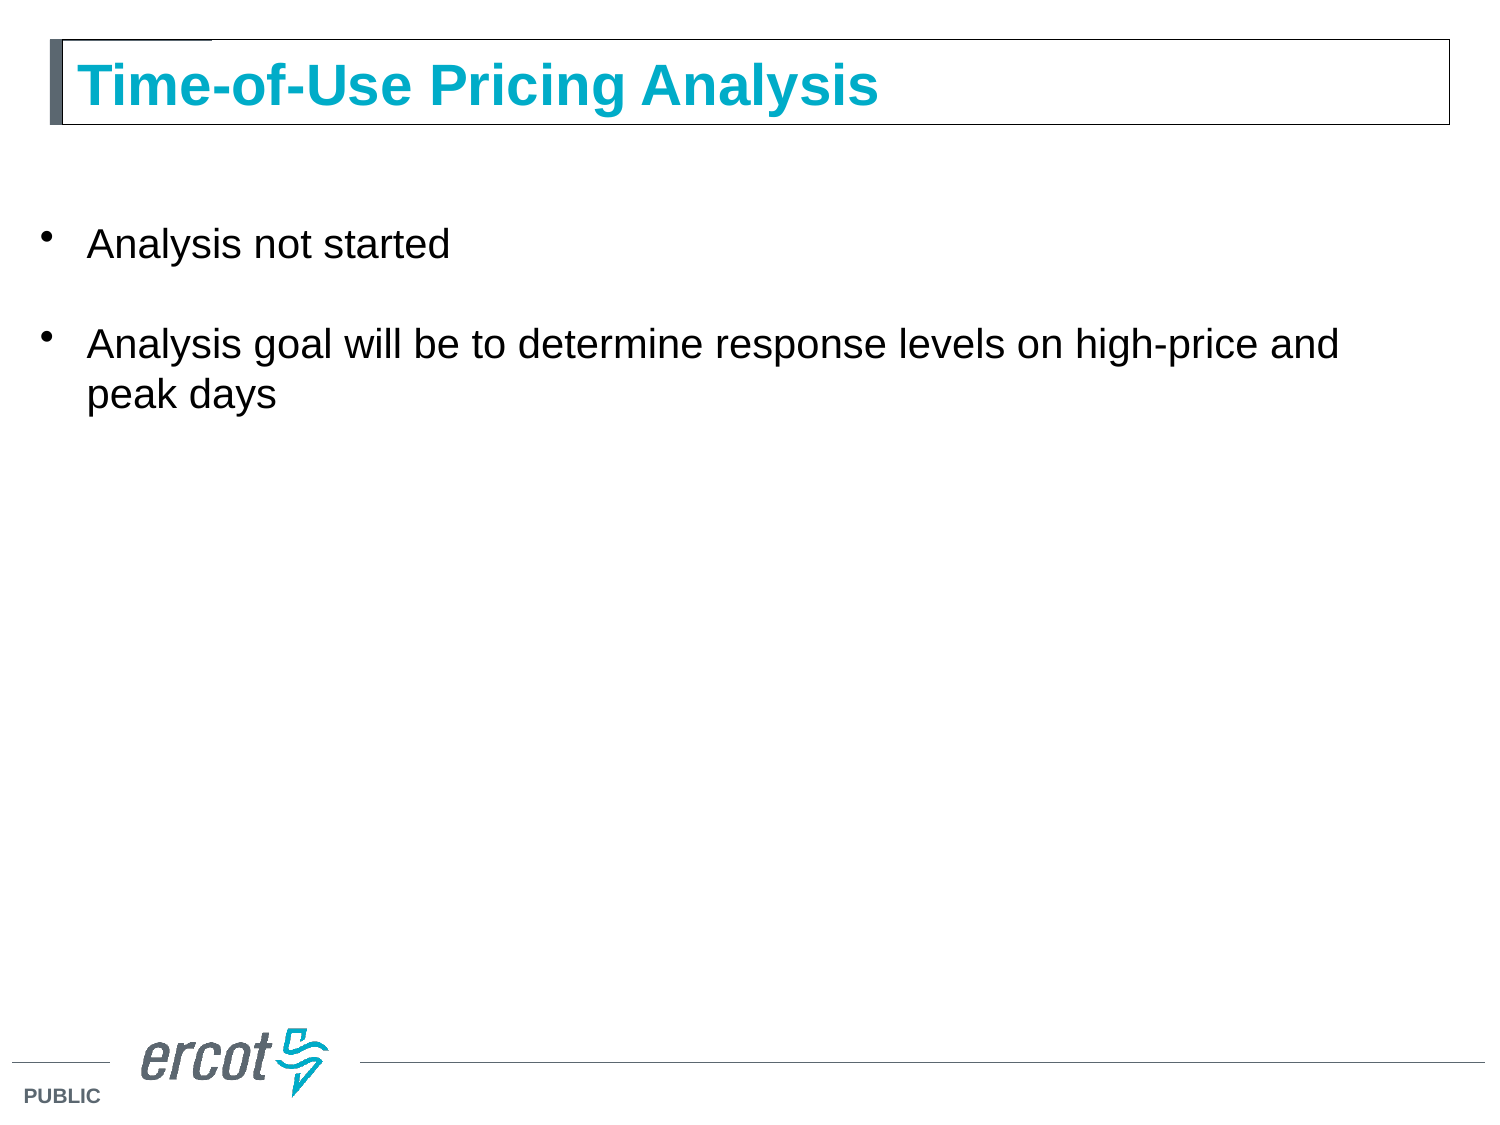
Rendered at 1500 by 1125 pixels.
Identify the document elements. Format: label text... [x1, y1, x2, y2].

title Time-of-Use Pricing Analysis [62, 39, 1450, 125]
text_box Analysis not started Analysis goal will be to determine response levels on high-price and peak days [24, 169, 1425, 425]
picture [137, 1024, 332, 1100]
